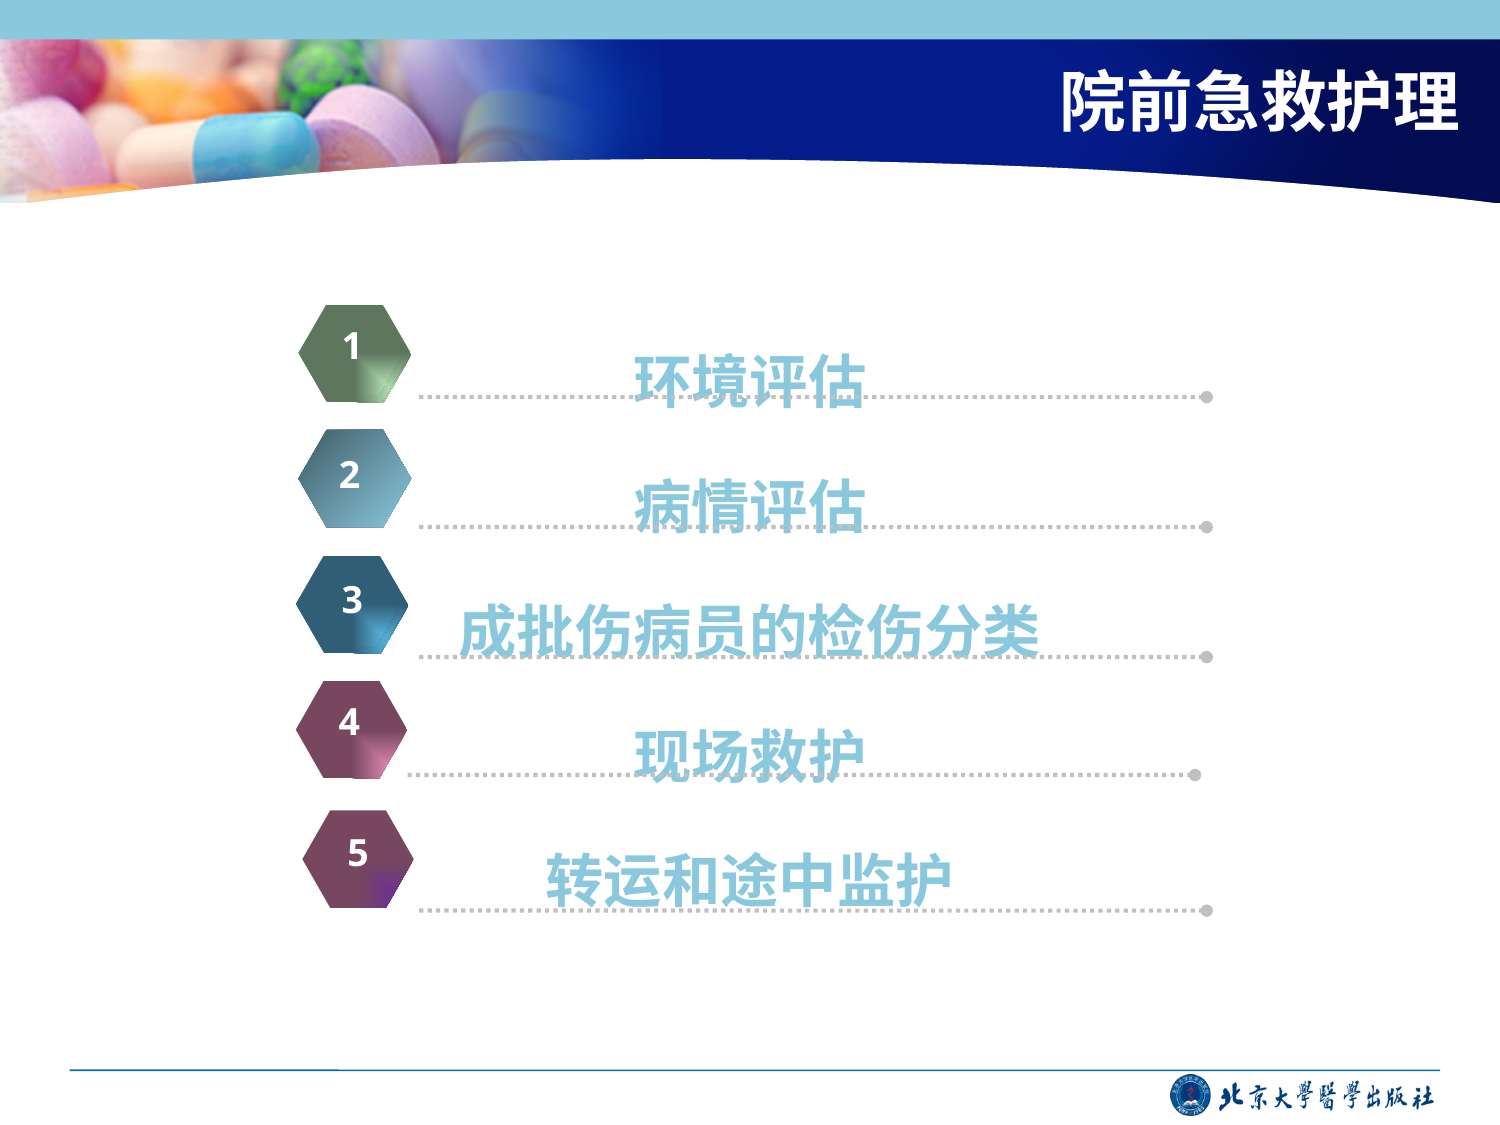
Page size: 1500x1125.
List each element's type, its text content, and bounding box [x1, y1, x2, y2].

text_box [1199, 650, 1213, 664]
text_box 院前急救护理 [150, 53, 1476, 147]
text_box [1187, 768, 1202, 782]
text_box [295, 680, 408, 779]
text_box [1199, 904, 1213, 917]
text_box [1199, 390, 1213, 404]
text_box 2 [320, 443, 379, 504]
text_box [302, 810, 414, 908]
picture [1170, 1074, 1436, 1118]
text_box 4 [323, 690, 376, 751]
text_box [295, 555, 409, 654]
text_box 5 [332, 821, 384, 882]
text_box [298, 304, 412, 403]
text_box [1199, 520, 1213, 534]
text_box [298, 429, 412, 528]
picture [0, 40, 1500, 203]
list 环境评估 病情评估 成批伤病员的检伤分类 现场救护 转运和途中监护 [424, 288, 1075, 919]
